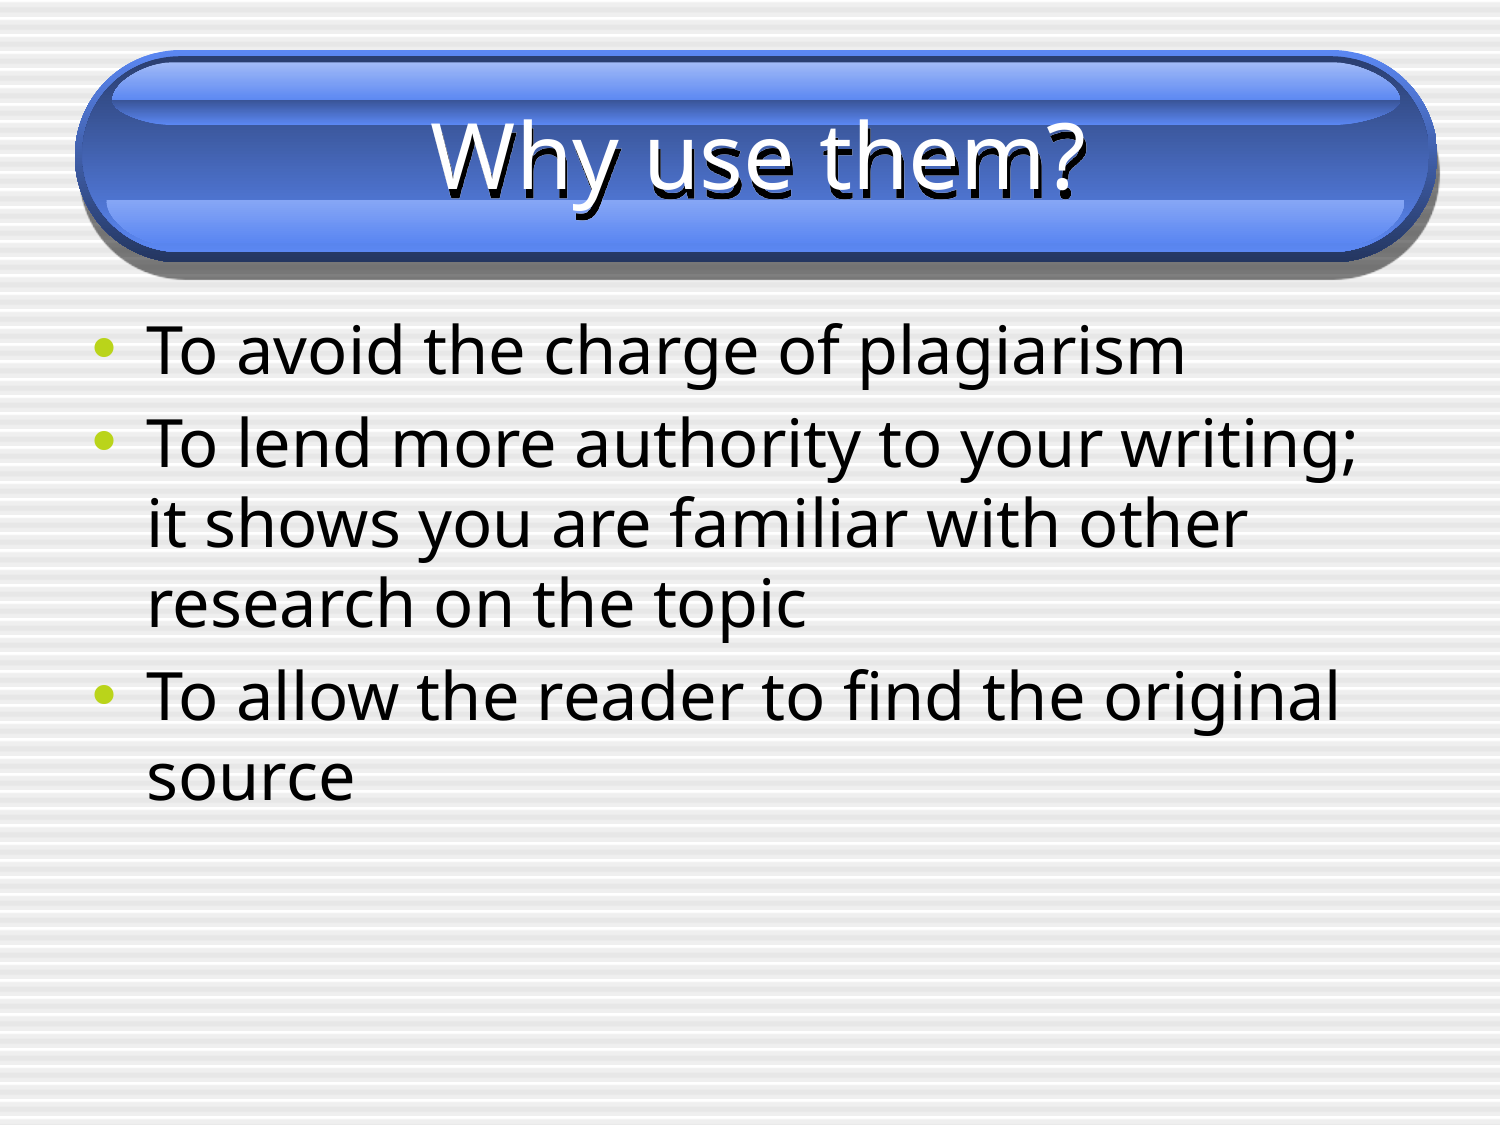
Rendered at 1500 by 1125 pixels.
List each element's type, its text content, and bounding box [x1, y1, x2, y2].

title Why use them? [129, 79, 1388, 226]
picture [0, 0, 1500, 1125]
list To avoid the charge of plagiarism To lend more authority to your writing; it shows you are familiar with other research on the topic To allow the reader to find the original source [74, 299, 1426, 1013]
